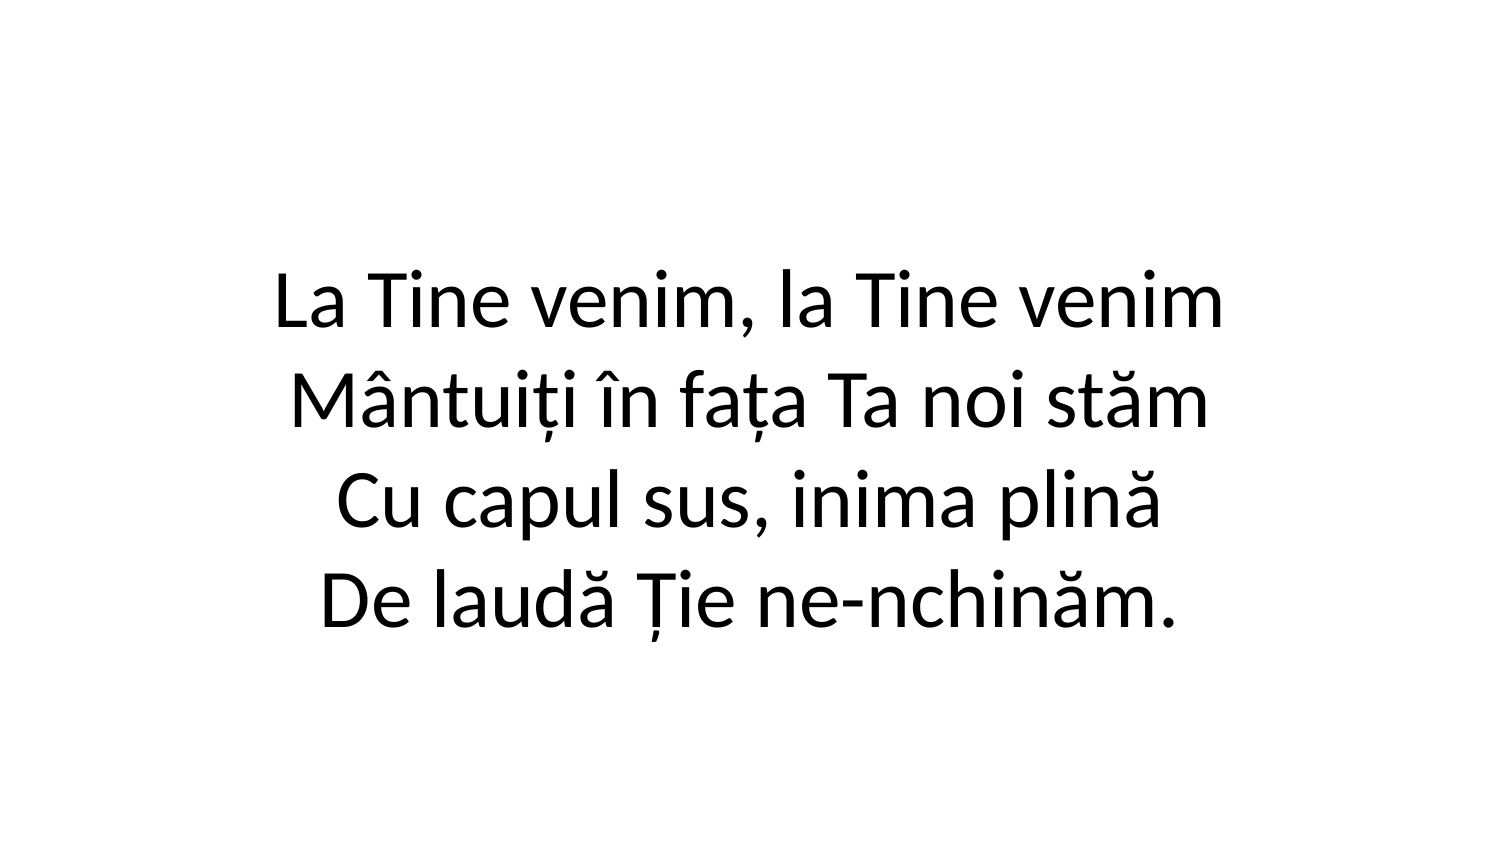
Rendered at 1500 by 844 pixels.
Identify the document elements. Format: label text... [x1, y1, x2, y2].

text_box La Tine venim, la Tine venim Mântuiți în fața Ta noi stăm Cu capul sus, inima plină De laudă Ție ne-nchinăm. [258, 192, 1242, 652]
